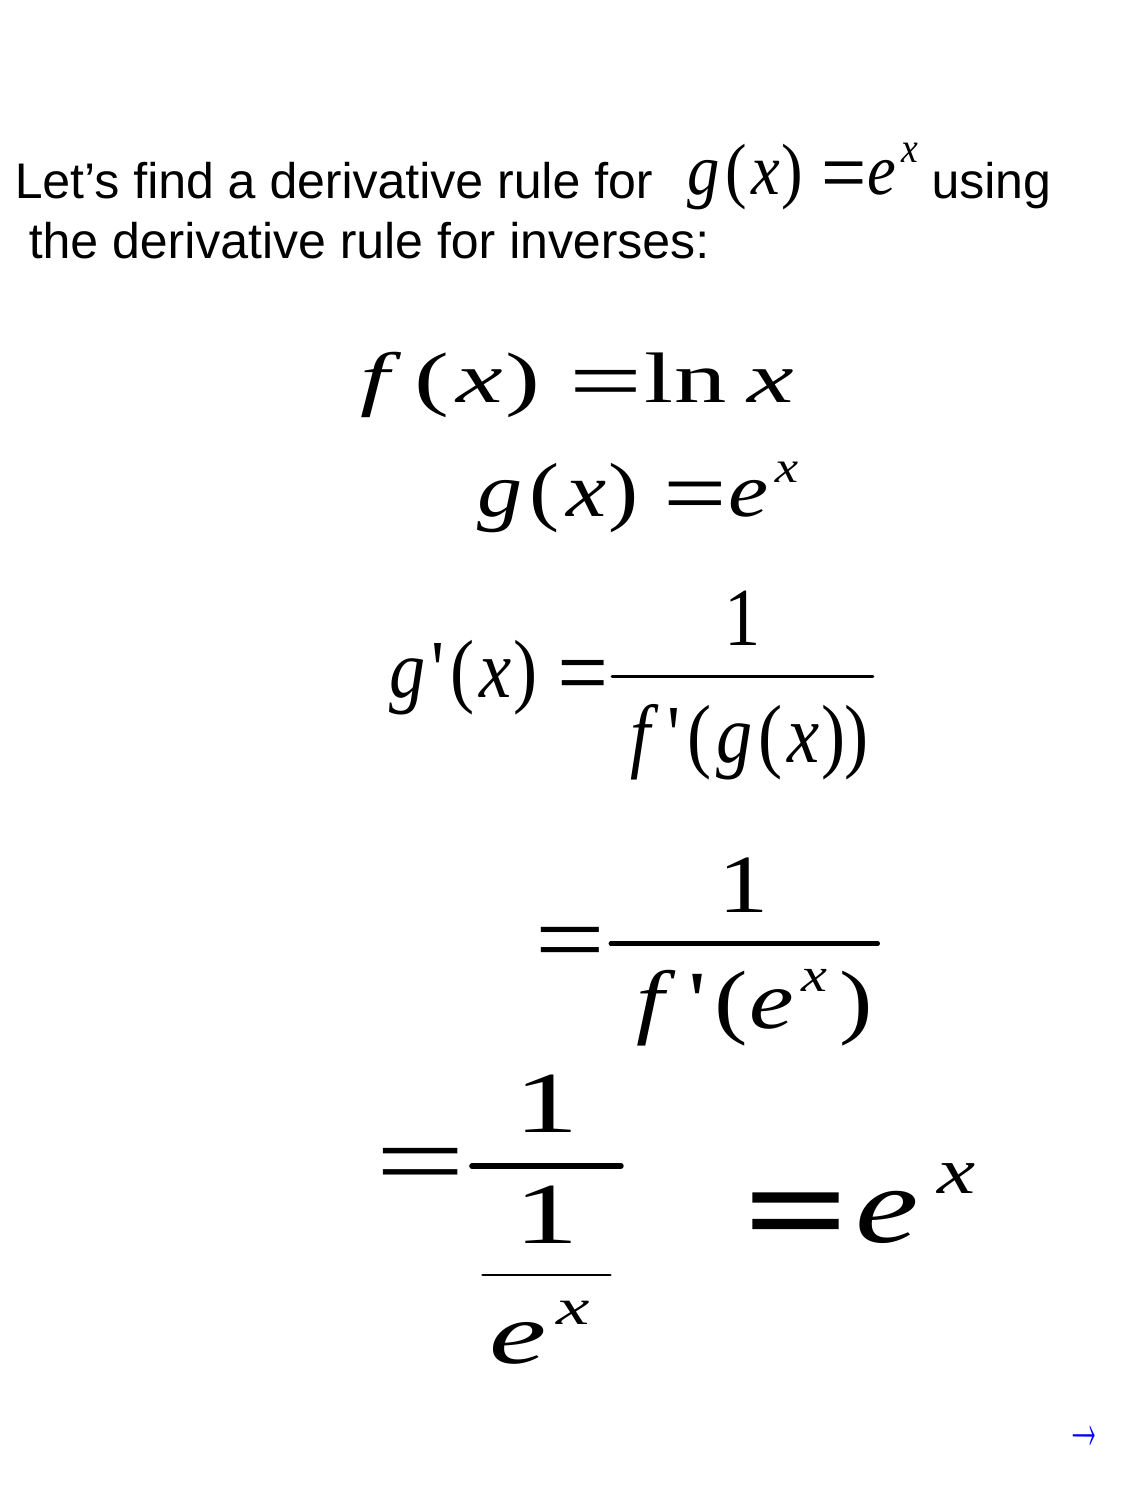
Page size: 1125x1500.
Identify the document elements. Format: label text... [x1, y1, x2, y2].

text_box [712, 1112, 1013, 1276]
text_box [515, 833, 901, 1061]
text_box Let’s find a derivative rule for using the derivative rule for inverses: [0, 99, 1075, 317]
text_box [459, 433, 813, 549]
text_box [374, 566, 888, 794]
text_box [1068, 1416, 1105, 1464]
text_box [324, 337, 813, 433]
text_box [674, 115, 929, 225]
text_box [349, 1049, 651, 1384]
